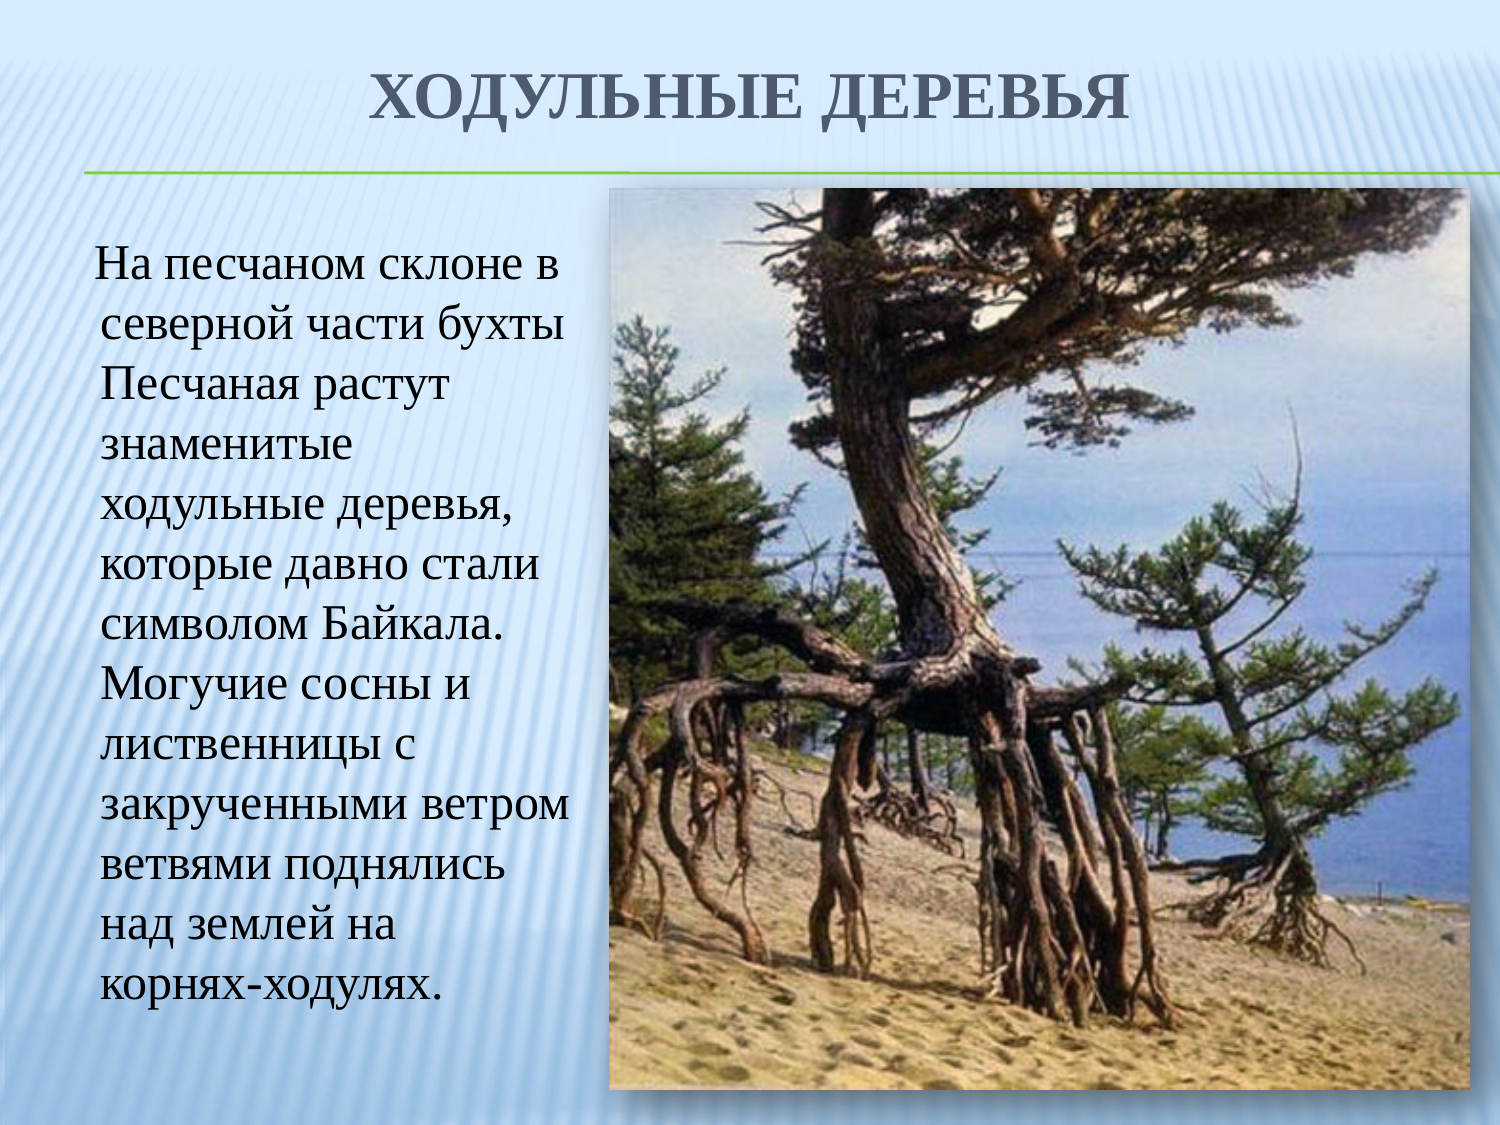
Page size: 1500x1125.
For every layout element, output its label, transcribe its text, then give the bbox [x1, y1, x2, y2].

title ХОДУЛЬНЫЕ ДЕРЕВЬЯ [75, 0, 1425, 185]
list На песчаном склоне в северной части бухты Песчаная растут знаменитые ходульные деревья, которые давно стали символом Байкала. Могучие сосны и лиственницы с закрученными ветром ветвями поднялись над землей на корнях-ходулях. [29, 222, 586, 1024]
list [609, 187, 1470, 1091]
